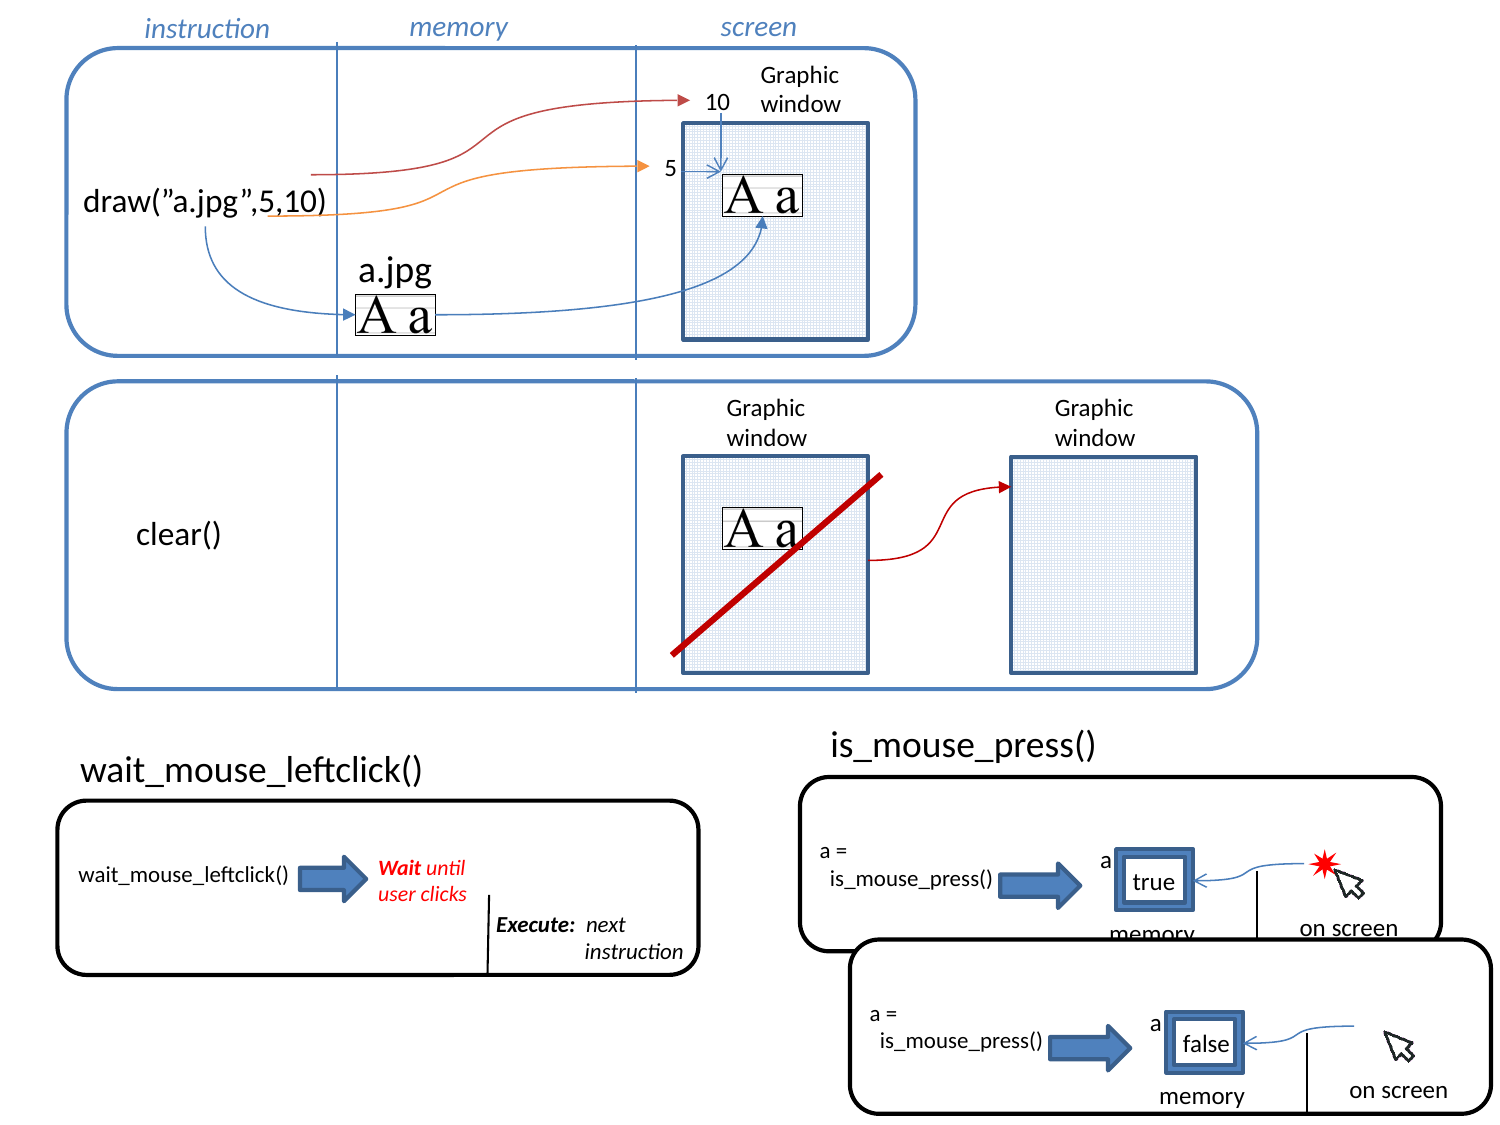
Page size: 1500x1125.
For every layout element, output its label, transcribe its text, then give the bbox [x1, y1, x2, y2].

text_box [434, 215, 763, 315]
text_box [671, 474, 882, 656]
text_box memory [394, 0, 524, 40]
text_box screen [705, 0, 813, 40]
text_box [236, 195, 325, 347]
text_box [867, 486, 1012, 561]
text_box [57, 737, 703, 976]
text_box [66, 41, 916, 360]
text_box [310, 100, 690, 176]
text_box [649, 77, 746, 190]
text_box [66, 374, 1258, 694]
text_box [342, 237, 448, 336]
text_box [799, 712, 1492, 1125]
picture [722, 174, 803, 217]
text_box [267, 166, 650, 217]
text_box instruction [129, 1, 286, 40]
